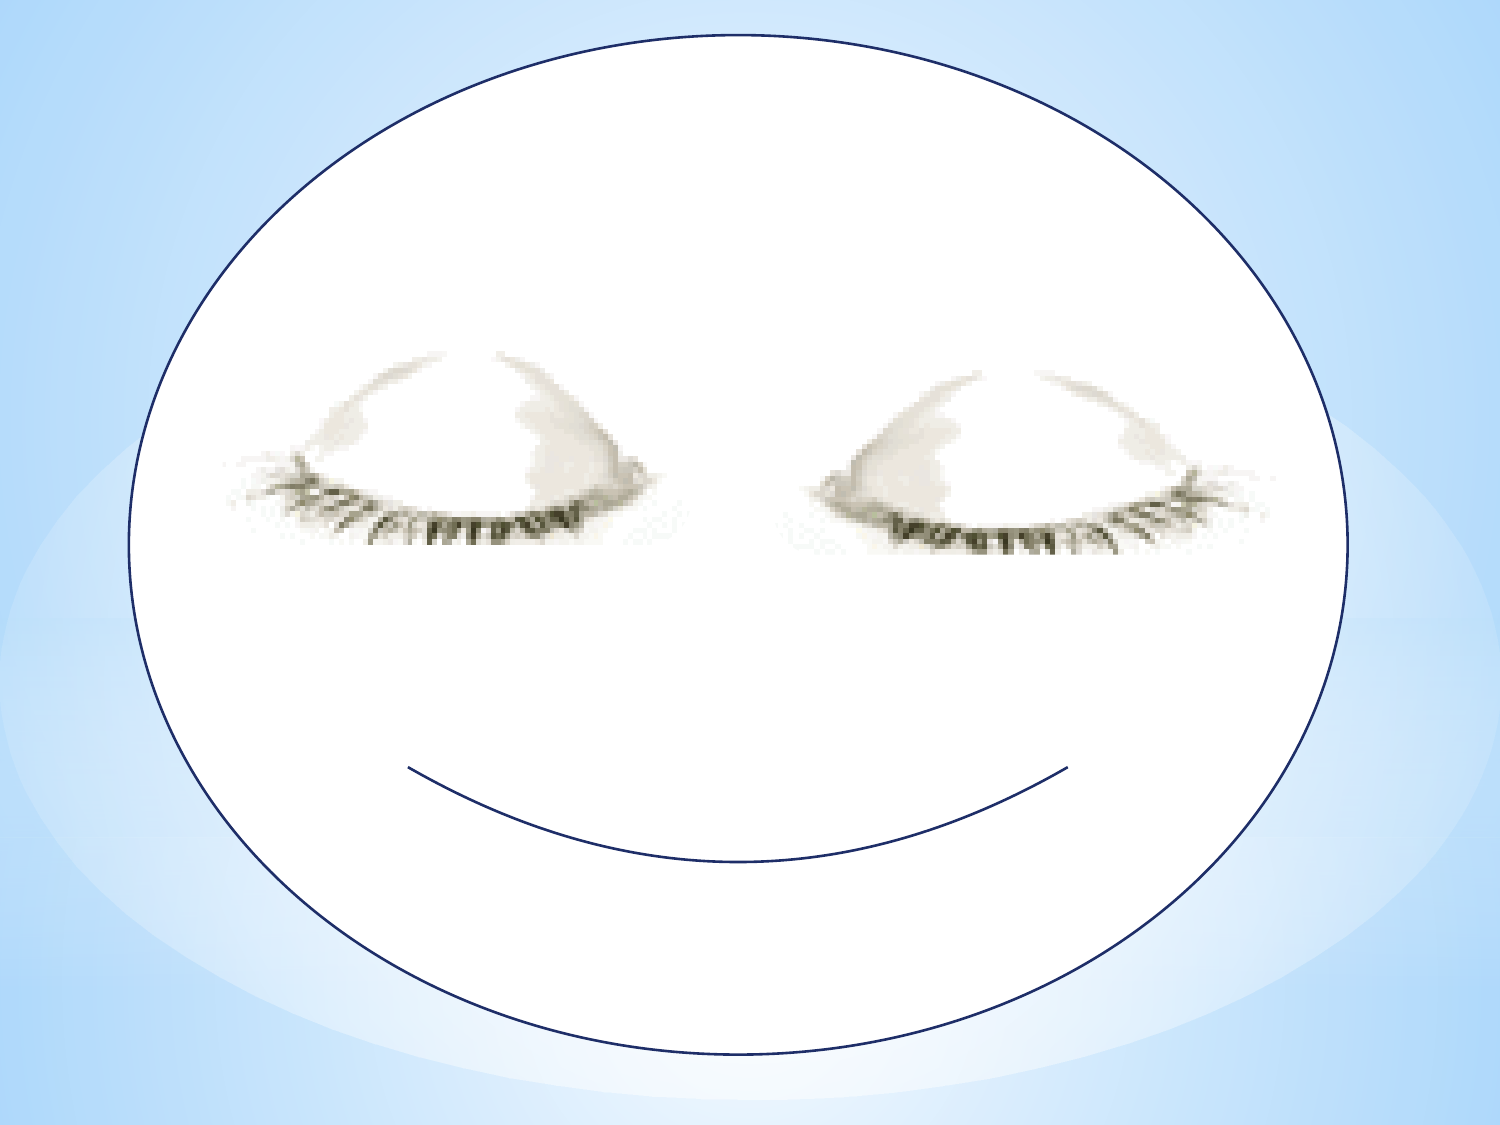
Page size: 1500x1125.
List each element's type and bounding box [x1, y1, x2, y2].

picture [222, 269, 692, 546]
picture [773, 292, 1277, 555]
text_box [127, 33, 1349, 1056]
